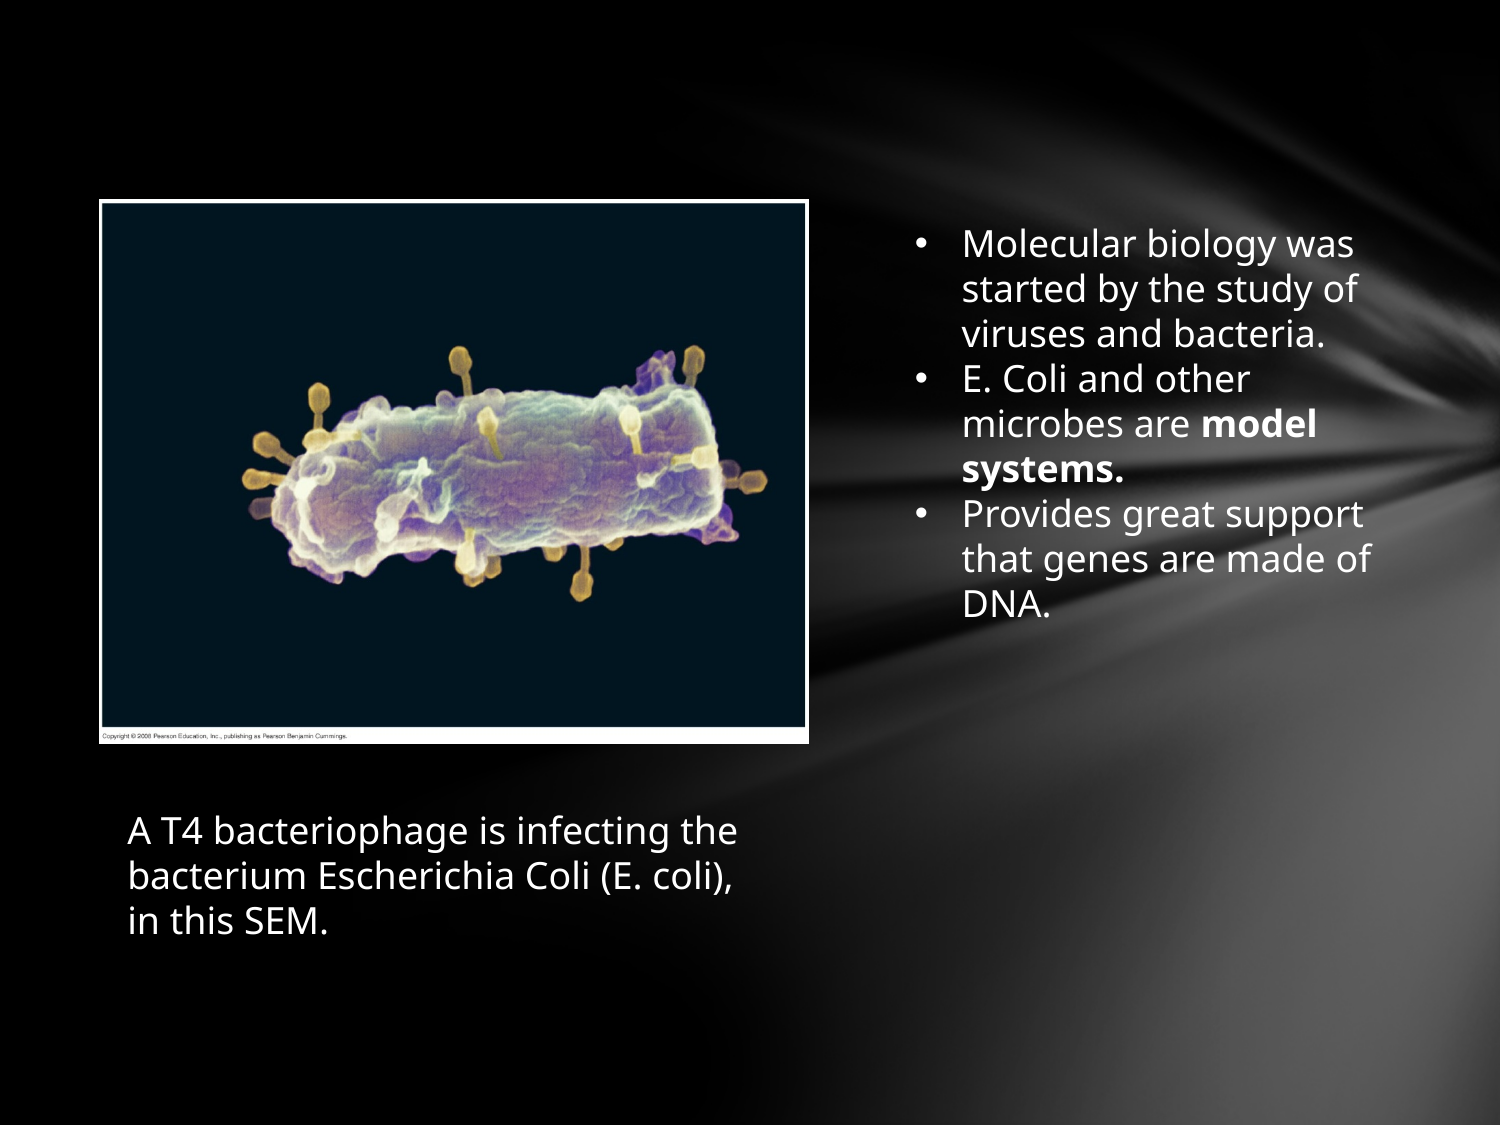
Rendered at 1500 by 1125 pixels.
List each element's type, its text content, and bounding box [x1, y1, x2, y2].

text_box Molecular biology was started by the study of viruses and bacteria. E. Coli and other microbes are model systems. Provides great support that genes are made of DNA. [899, 212, 1413, 633]
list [99, 199, 809, 745]
text_box A T4 bacteriophage is infecting the bacterium Escherichia Coli (E. coli), in this SEM. [112, 799, 763, 950]
